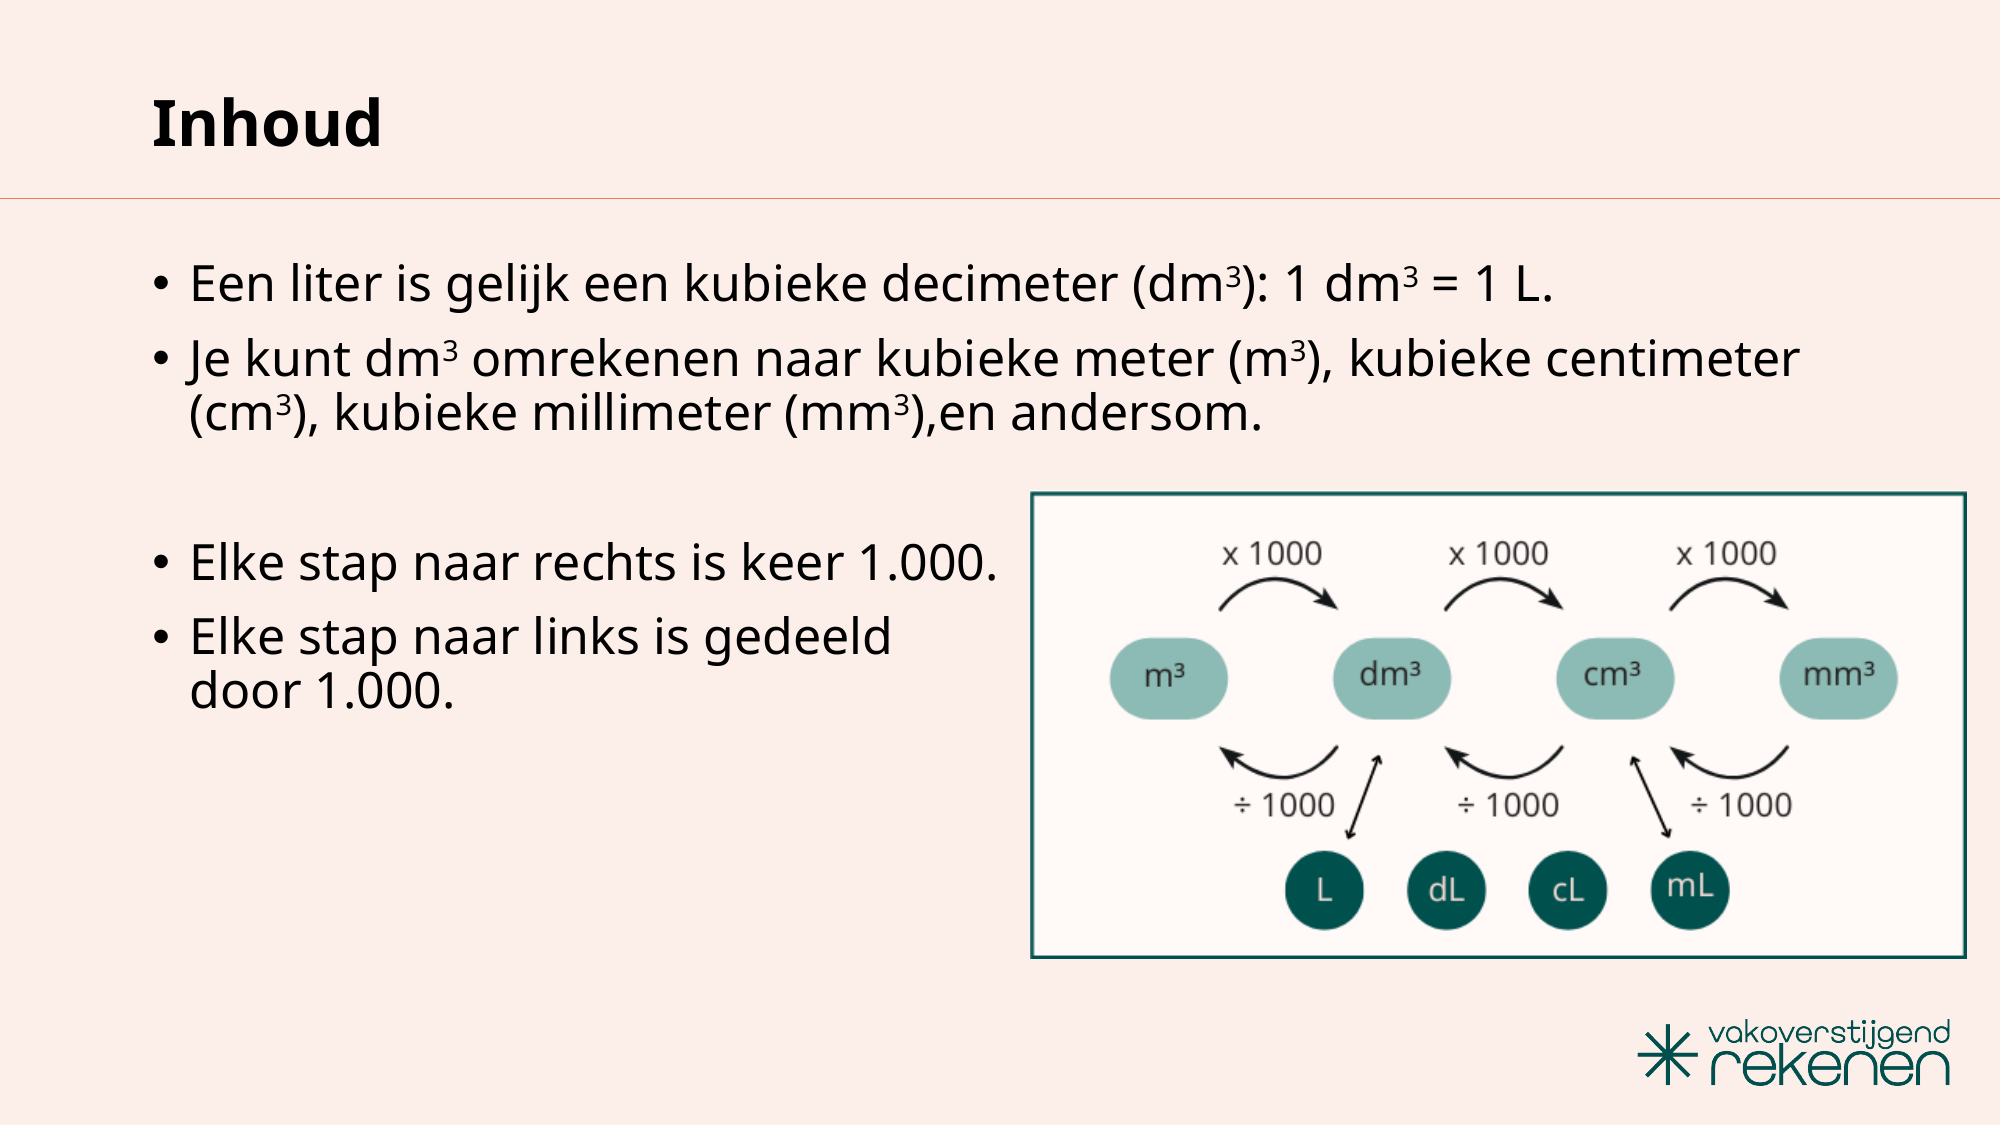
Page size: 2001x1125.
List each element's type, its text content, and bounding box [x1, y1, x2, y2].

picture [1030, 490, 1967, 959]
picture [1617, 1006, 1970, 1099]
list Een liter is gelijk een kubieke decimeter (dm3): 1 dm3 = 1 L. Je kunt dm3 omrekenen naar kubieke meter (m3), kubieke centimeter (cm3), kubieke millimeter (mm3),en andersom. Elke stap naar rechts is keer 1.000. Elke stap naar links is gedeeld door 1.000. [137, 251, 1863, 983]
title Inhoud [137, 83, 1863, 168]
